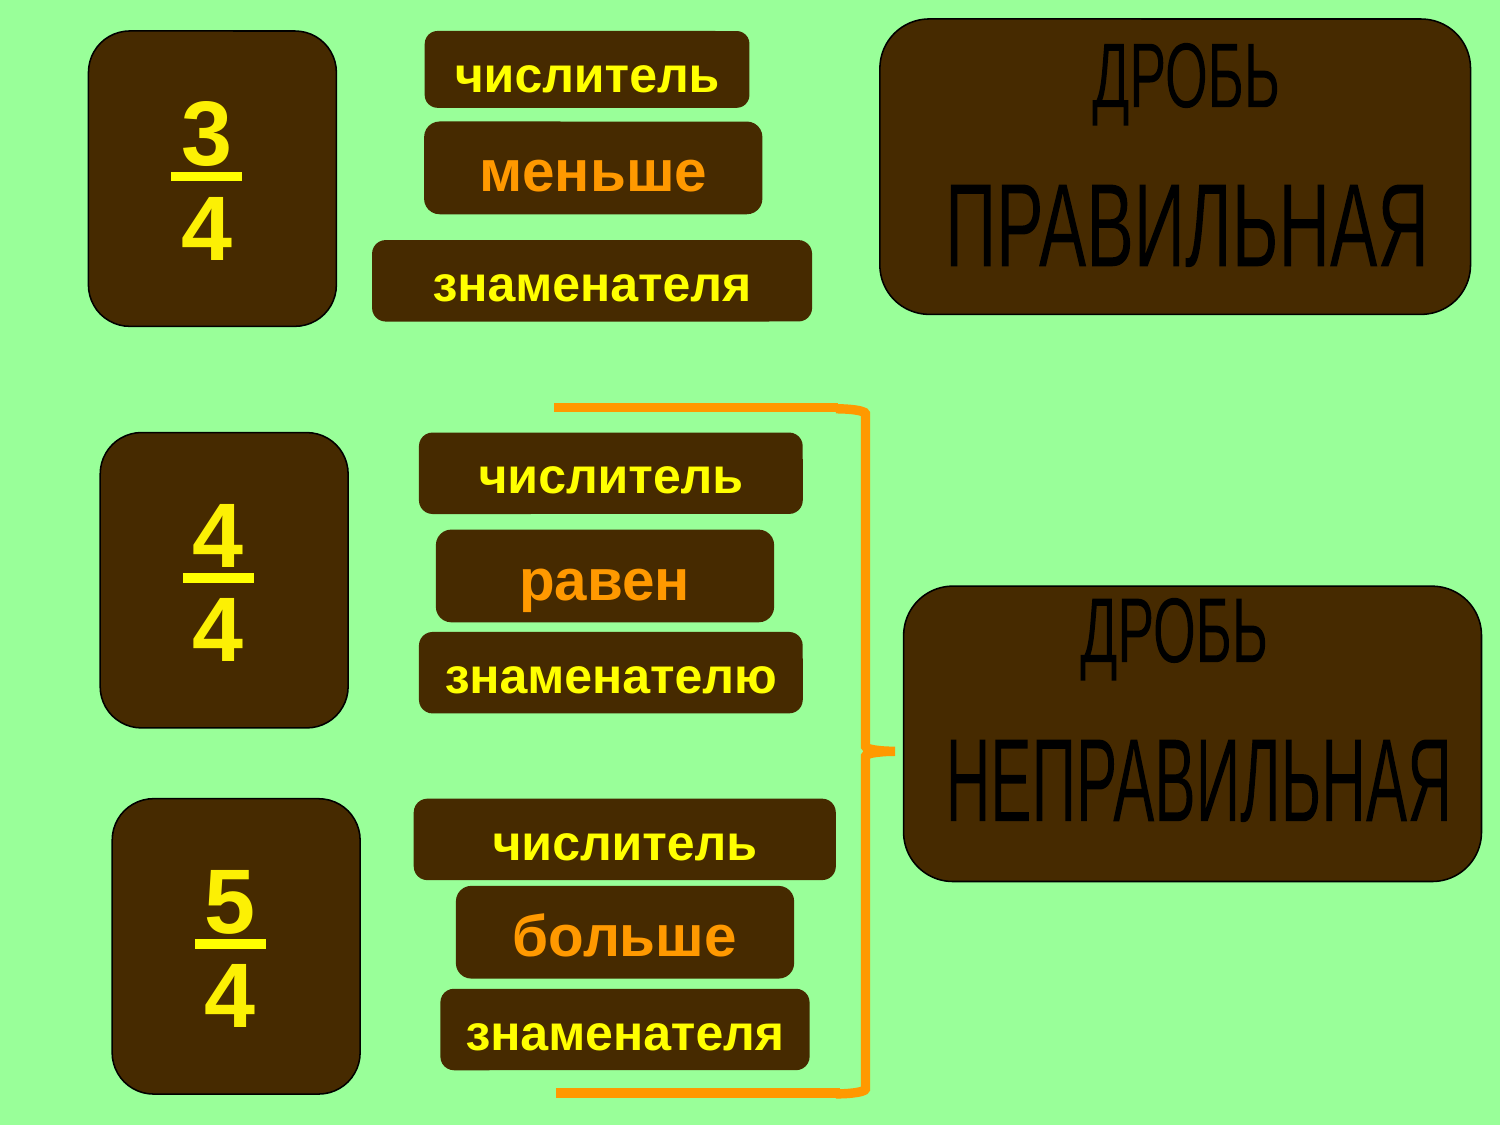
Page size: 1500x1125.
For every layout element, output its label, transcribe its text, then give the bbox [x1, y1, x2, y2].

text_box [879, 18, 1471, 315]
text_box знаменателю [418, 631, 548, 714]
text_box меньше [424, 121, 763, 215]
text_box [111, 798, 361, 1095]
text_box знаменателя [440, 988, 548, 1071]
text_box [903, 585, 1482, 882]
text_box числитель [418, 432, 548, 515]
text_box числитель [424, 30, 750, 108]
text_box числитель [413, 798, 548, 881]
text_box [99, 432, 349, 729]
text_box знаменателя [372, 240, 813, 322]
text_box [553, 407, 896, 1095]
text_box больше [455, 885, 548, 979]
text_box равен [435, 529, 548, 623]
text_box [88, 30, 337, 327]
